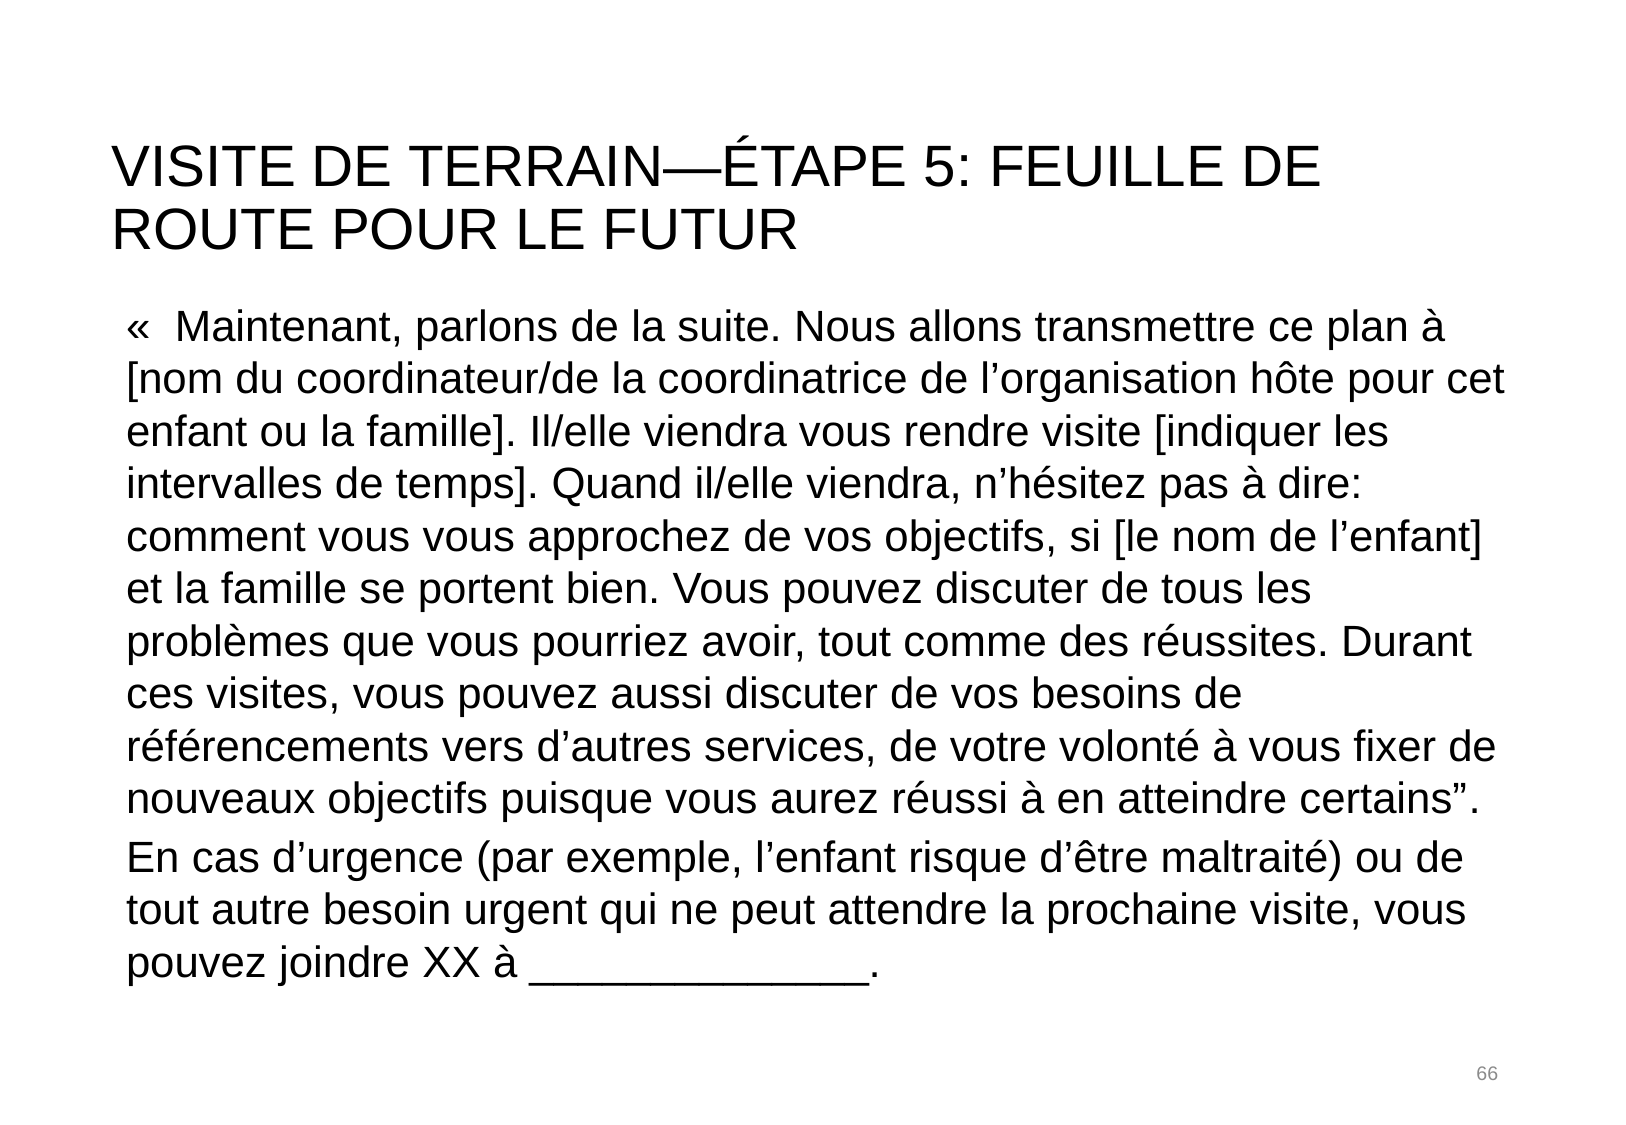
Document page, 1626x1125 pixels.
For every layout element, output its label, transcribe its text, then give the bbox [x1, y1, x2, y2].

title Visite de Terrain—étape 5: Feuille de route pour le futur [111, 59, 1514, 270]
list « Maintenant, parlons de la suite. Nous allons transmettre ce plan à [nom du coordinateur/de la coordinatrice de l’organisation hôte pour cet enfant ou la famille]. Il/elle viendra vous rendre visite [indiquer les intervalles de temps]. Quand il/elle viendra, n’hésitez pas à dire: comment vous vous approchez de vos objectifs, si [le nom de l’enfant] et la famille se portent bien. Vous pouvez discuter de tous les problèmes que vous pourriez avoir, tout comme des réussites. Durant ces visites, vous pouvez aussi discuter de vos besoins de référencements vers d’autres services, de votre volonté à vous fixer de nouveaux objectifs puisque vous aurez réussi à en atteindre certains”. En cas d’urgence (par exemple, l’enfant risque d’être maltraité) ou de tout autre besoin urgent qui ne peut attendre la prochaine visite, vous pouvez joindre XX à ______________. [111, 297, 1514, 1014]
slide_number 66 [1147, 1042, 1514, 1103]
